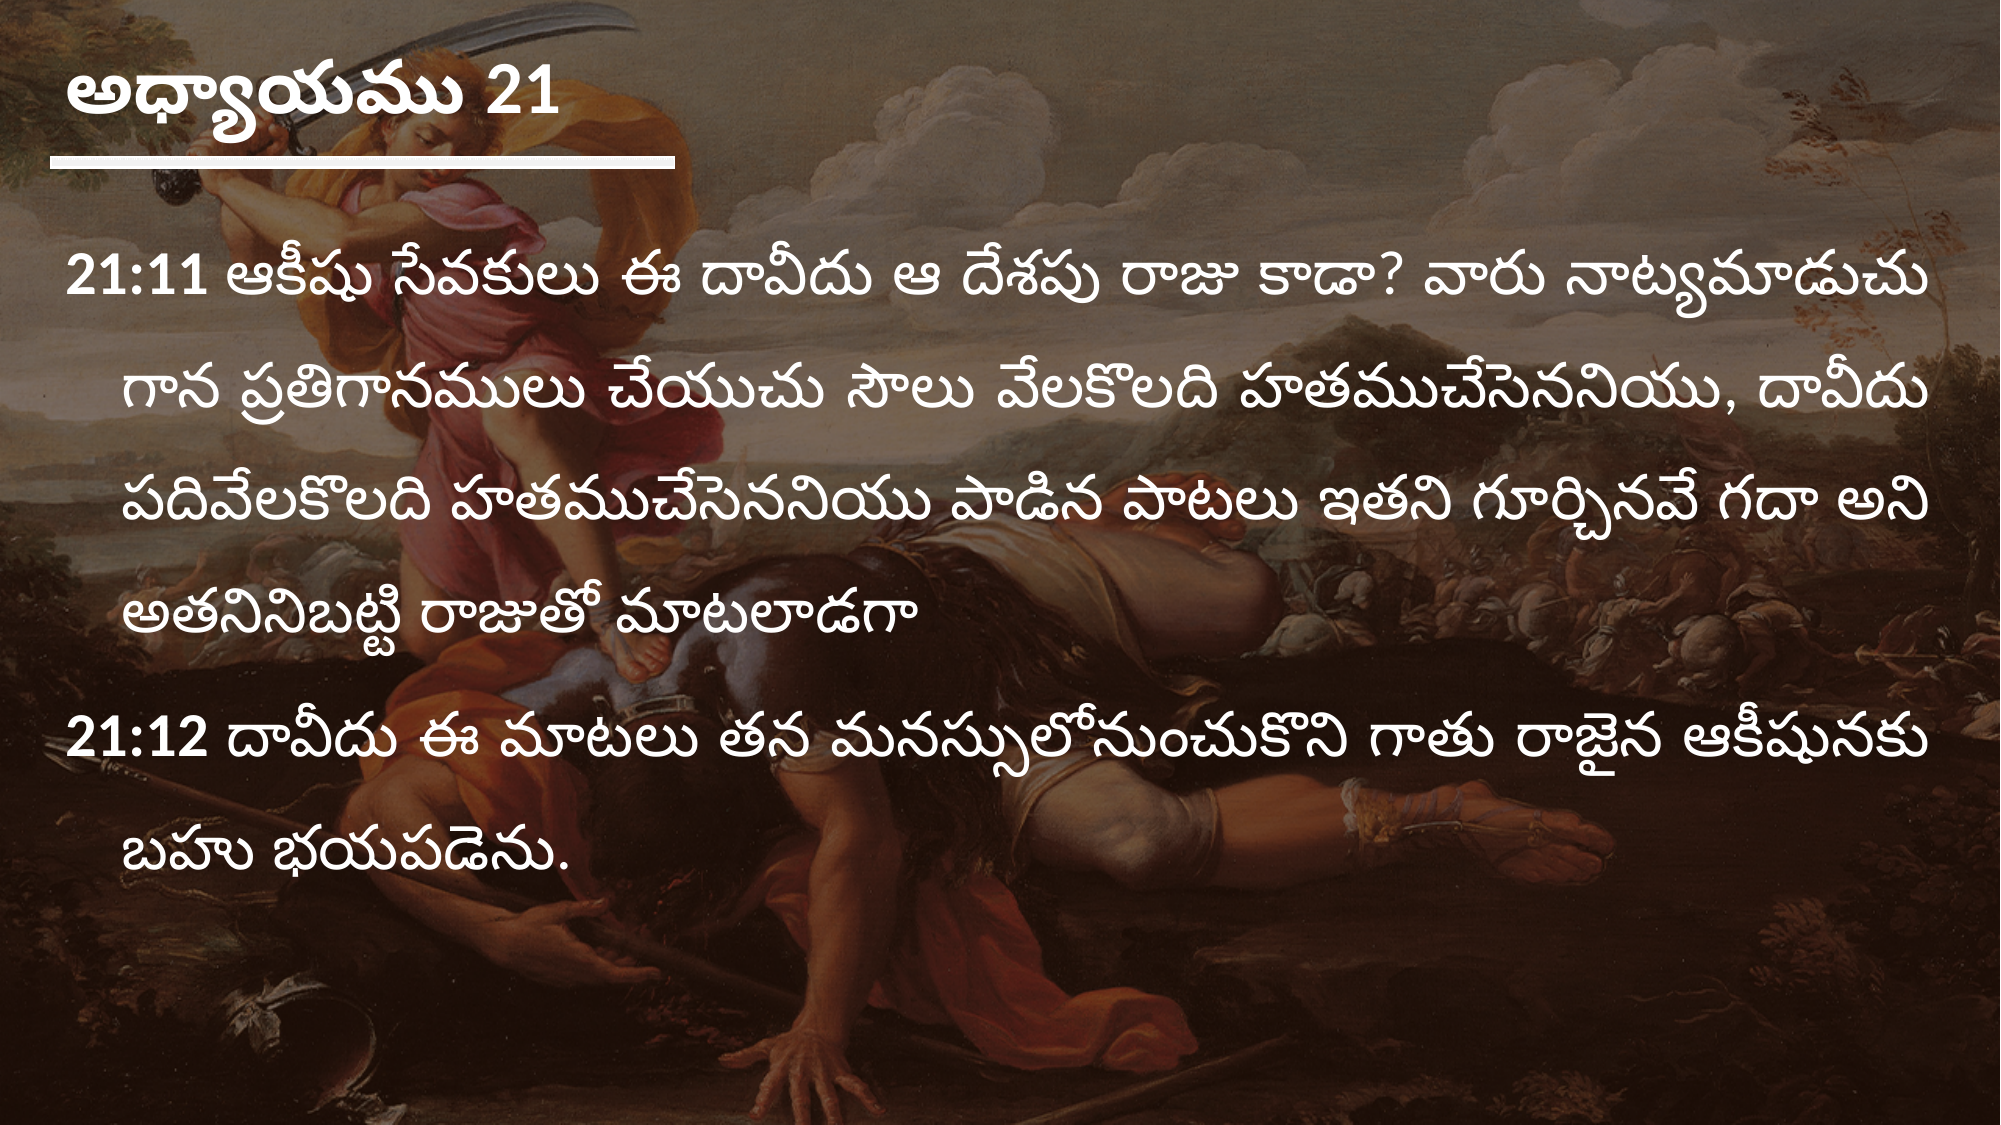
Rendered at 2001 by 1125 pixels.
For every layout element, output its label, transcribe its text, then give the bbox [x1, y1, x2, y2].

title అధ్యాయము 21 [50, 0, 1925, 167]
picture [0, 0, 2000, 1125]
list 21:11 ఆకీషు సేవకులు ఈ దావీదు ఆ దేశపు రాజు కాడా? వారు నాట్యమాడుచు గాన ప్రతిగానములు చేయుచు సౌలు వేలకొలది హతముచేసెననియు, దావీదు పదివేలకొలది హతముచేసెననియు పాడిన పాటలు ఇతని గూర్చినవే గదా అని అతనినిబట్టి రాజుతో మాటలాడగా 21:12 దావీదు ఈ మాటలు తన మనస్సులోనుంచుకొని గాతు రాజైన ఆకీషునకు బహు భయపడెను. [50, 187, 1946, 1063]
